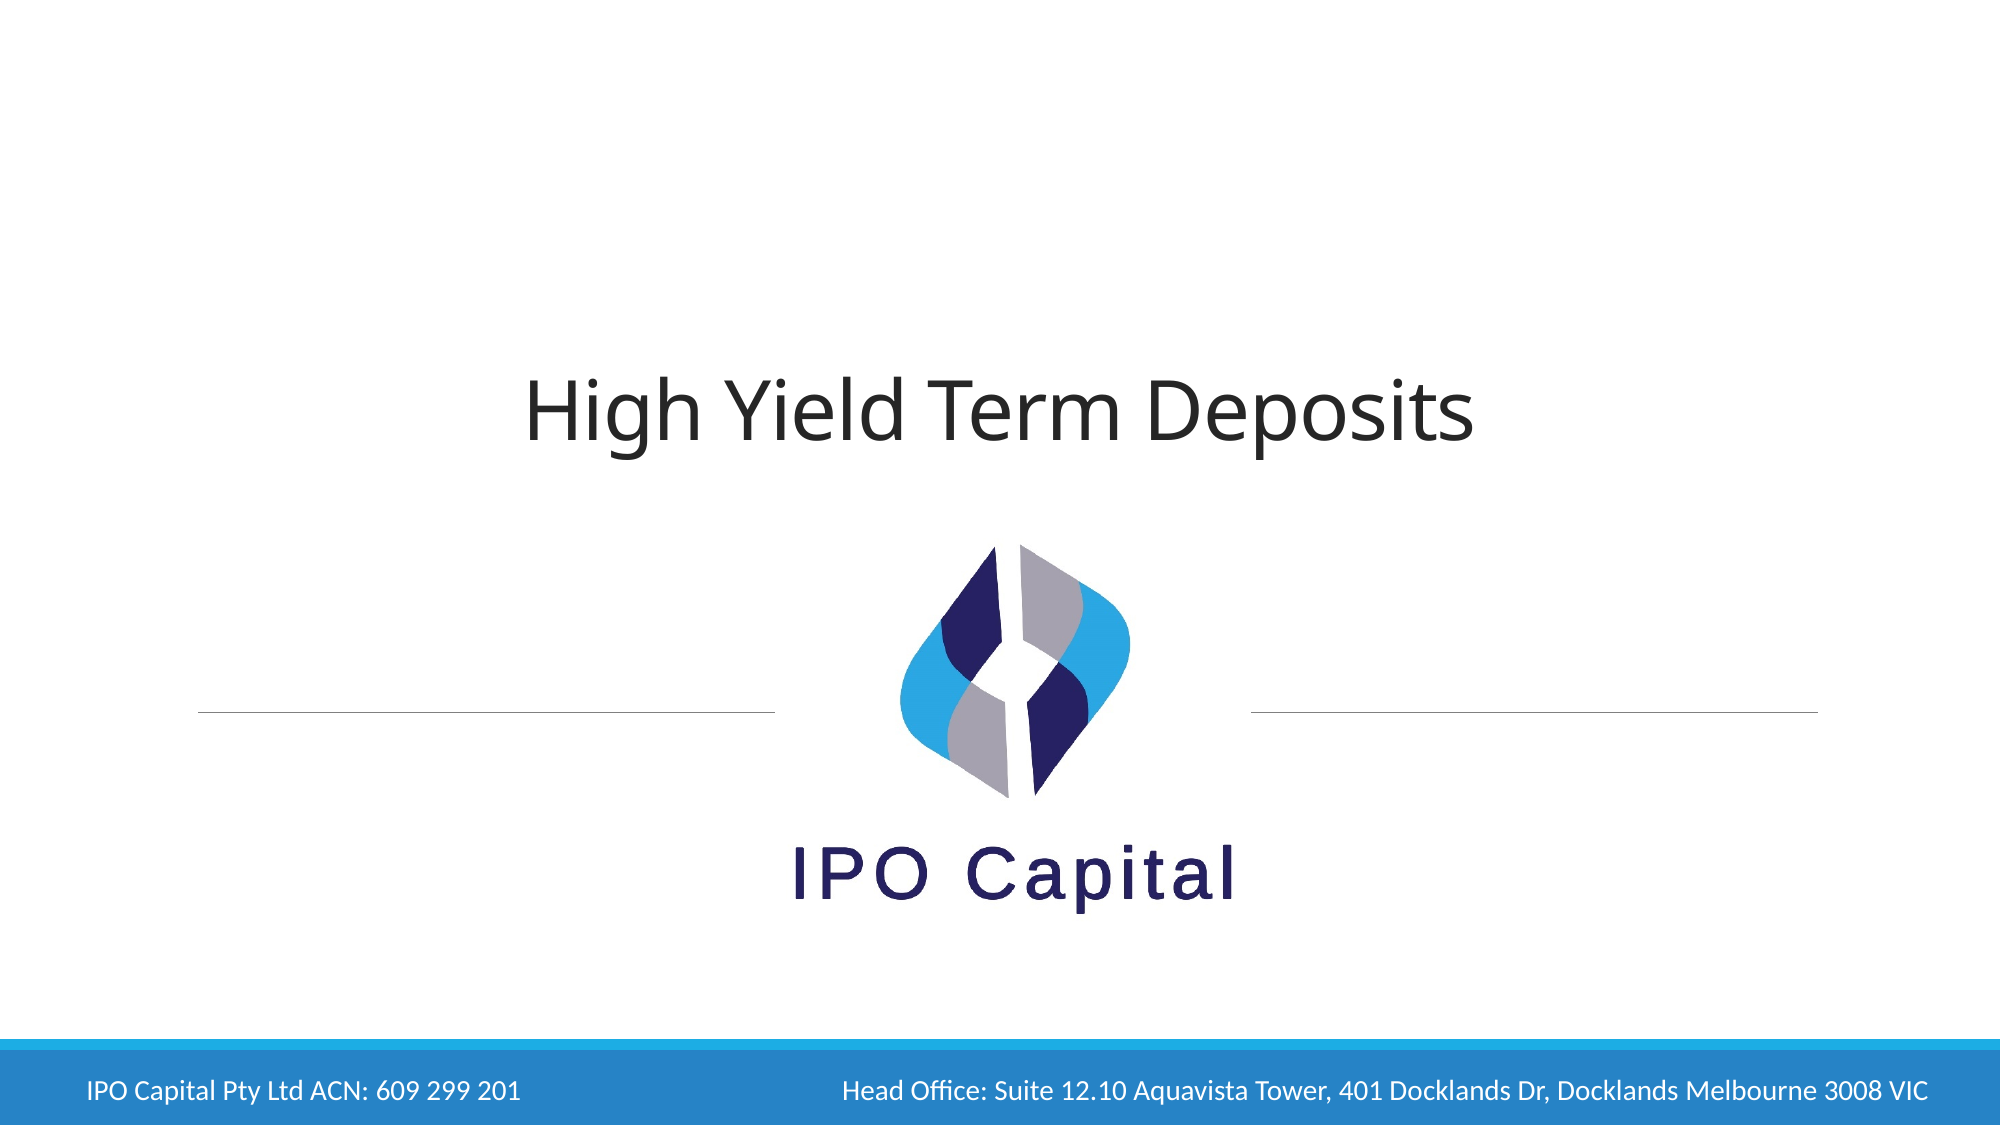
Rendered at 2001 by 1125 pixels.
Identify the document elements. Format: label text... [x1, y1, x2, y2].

title High Yield Term Deposits [249, 73, 1750, 466]
text_box IPO Capital Pty Ltd ACN: 609 299 201 Head Office: Suite 12.10 Aquavista Tower, 401 Docklands Dr, Docklands Melbourne 3008 VIC [71, 1063, 1955, 1114]
picture [774, 527, 1252, 932]
